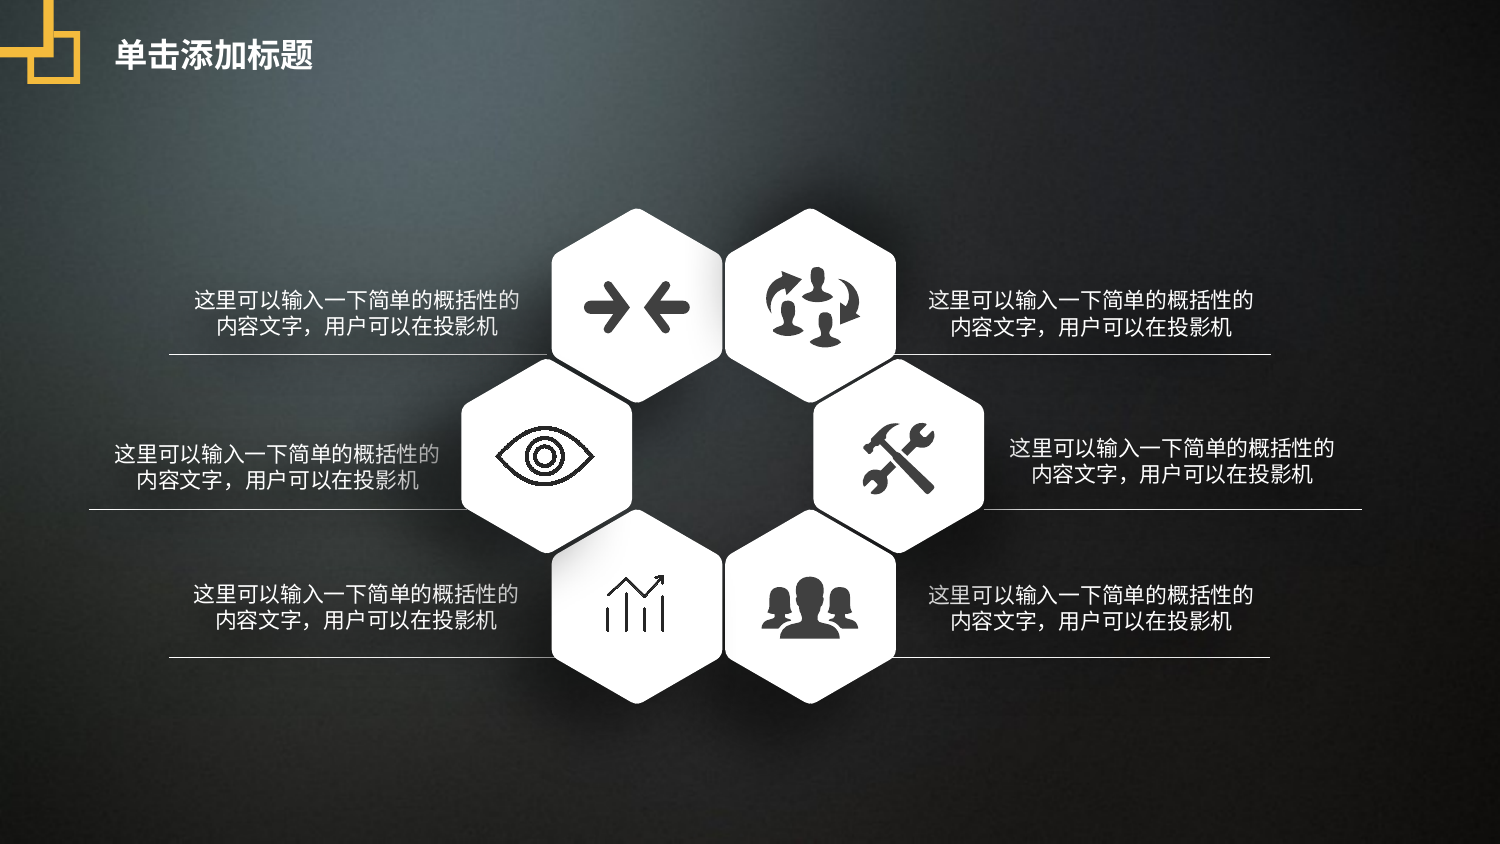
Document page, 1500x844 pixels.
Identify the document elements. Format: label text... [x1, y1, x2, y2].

text_box 这里可以输入一下简单的概括性的内容文字，用户可以在投影机 [98, 432, 370, 501]
text_box 单击添加标题 [99, 26, 358, 82]
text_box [449, 370, 644, 542]
text_box 这里可以输入一下简单的概括性的内容文字，用户可以在投影机 [1028, 426, 1352, 494]
text_box 这里可以输入一下简单的概括性的内容文字，用户可以在投影机 [935, 279, 1271, 347]
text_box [734, 521, 908, 693]
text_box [801, 370, 996, 542]
text_box 这里可以输入一下简单的概括性的内容文字，用户可以在投影机 [912, 574, 1271, 642]
picture [0, 0, 1500, 844]
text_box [540, 521, 734, 693]
text_box 这里可以输入一下简单的概括性的内容文字，用户可以在投影机 [177, 573, 469, 641]
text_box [713, 219, 908, 392]
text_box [540, 219, 713, 392]
text_box 这里可以输入一下简单的概括性的内容文字，用户可以在投影机 [178, 279, 495, 347]
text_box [0, 1, 82, 82]
